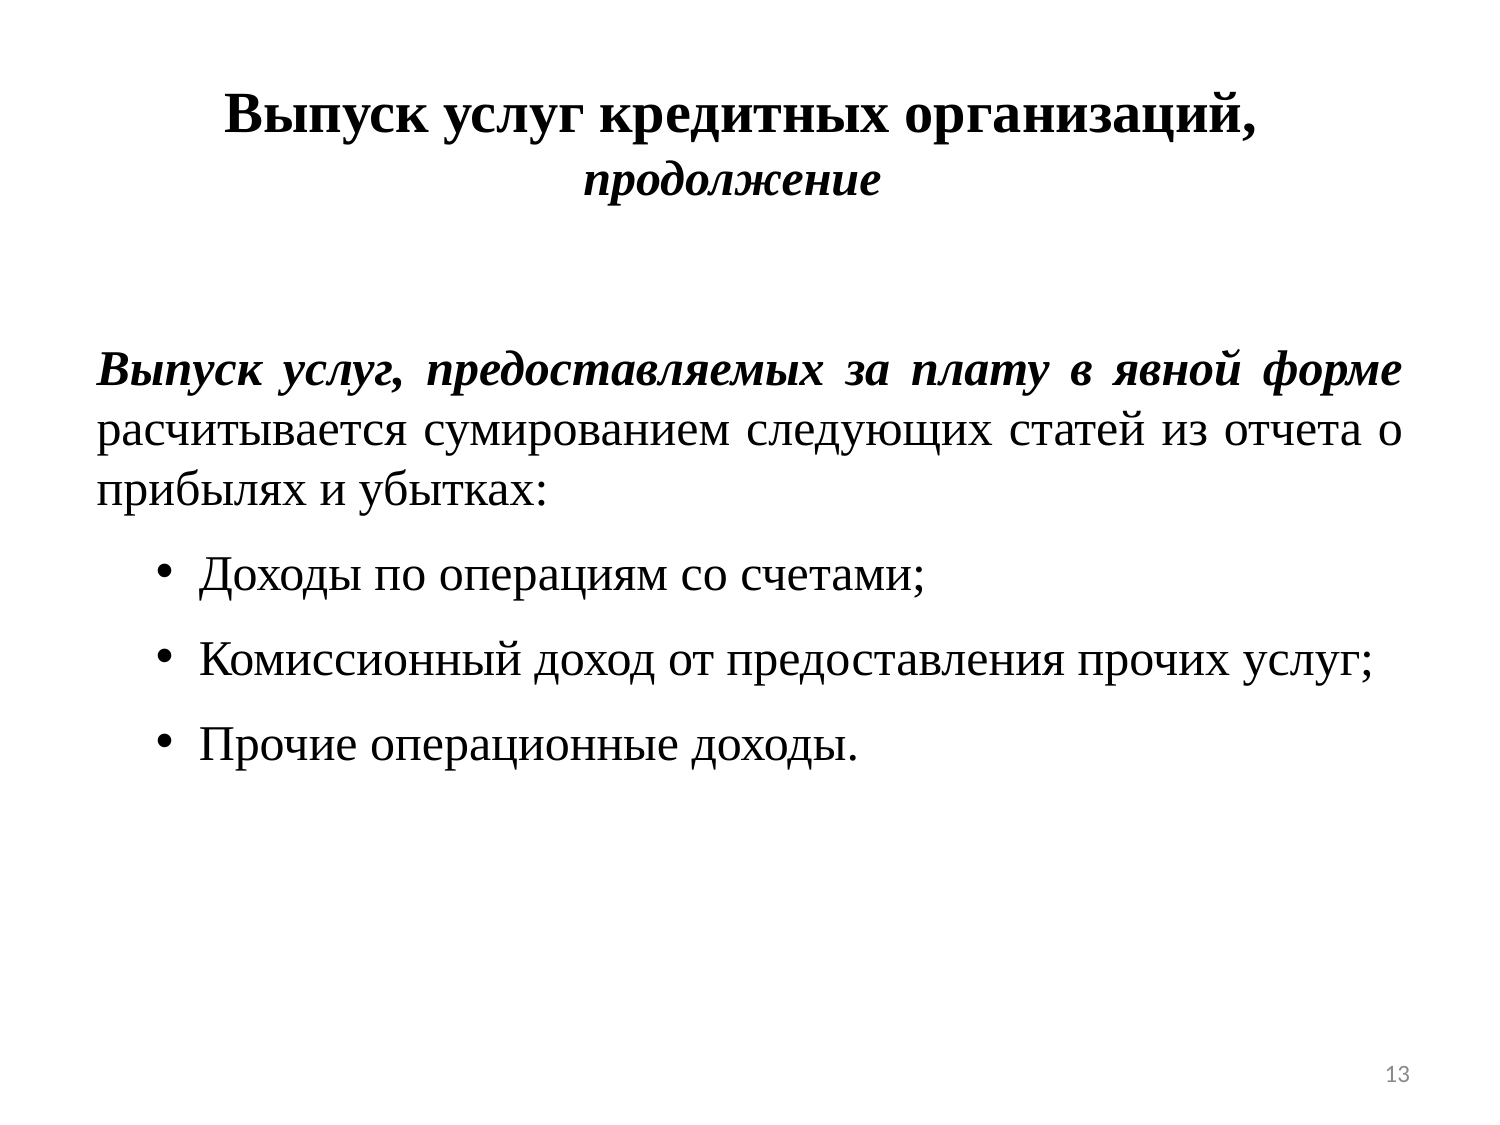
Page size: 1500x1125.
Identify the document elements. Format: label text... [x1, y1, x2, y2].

text_box Выпуск услуг, предоставляемых за плату в явной форме расчитывается сумированием следующих статей из отчета о прибылях и убытках: Доходы по операциям со счетами; Комиссионный доход от предоставления прочих услуг; Прочие операционные доходы. [81, 328, 1418, 778]
slide_number 13 [1074, 1042, 1425, 1103]
text_box Выпуск услуг кредитных организаций, продолжение [46, 58, 1418, 214]
